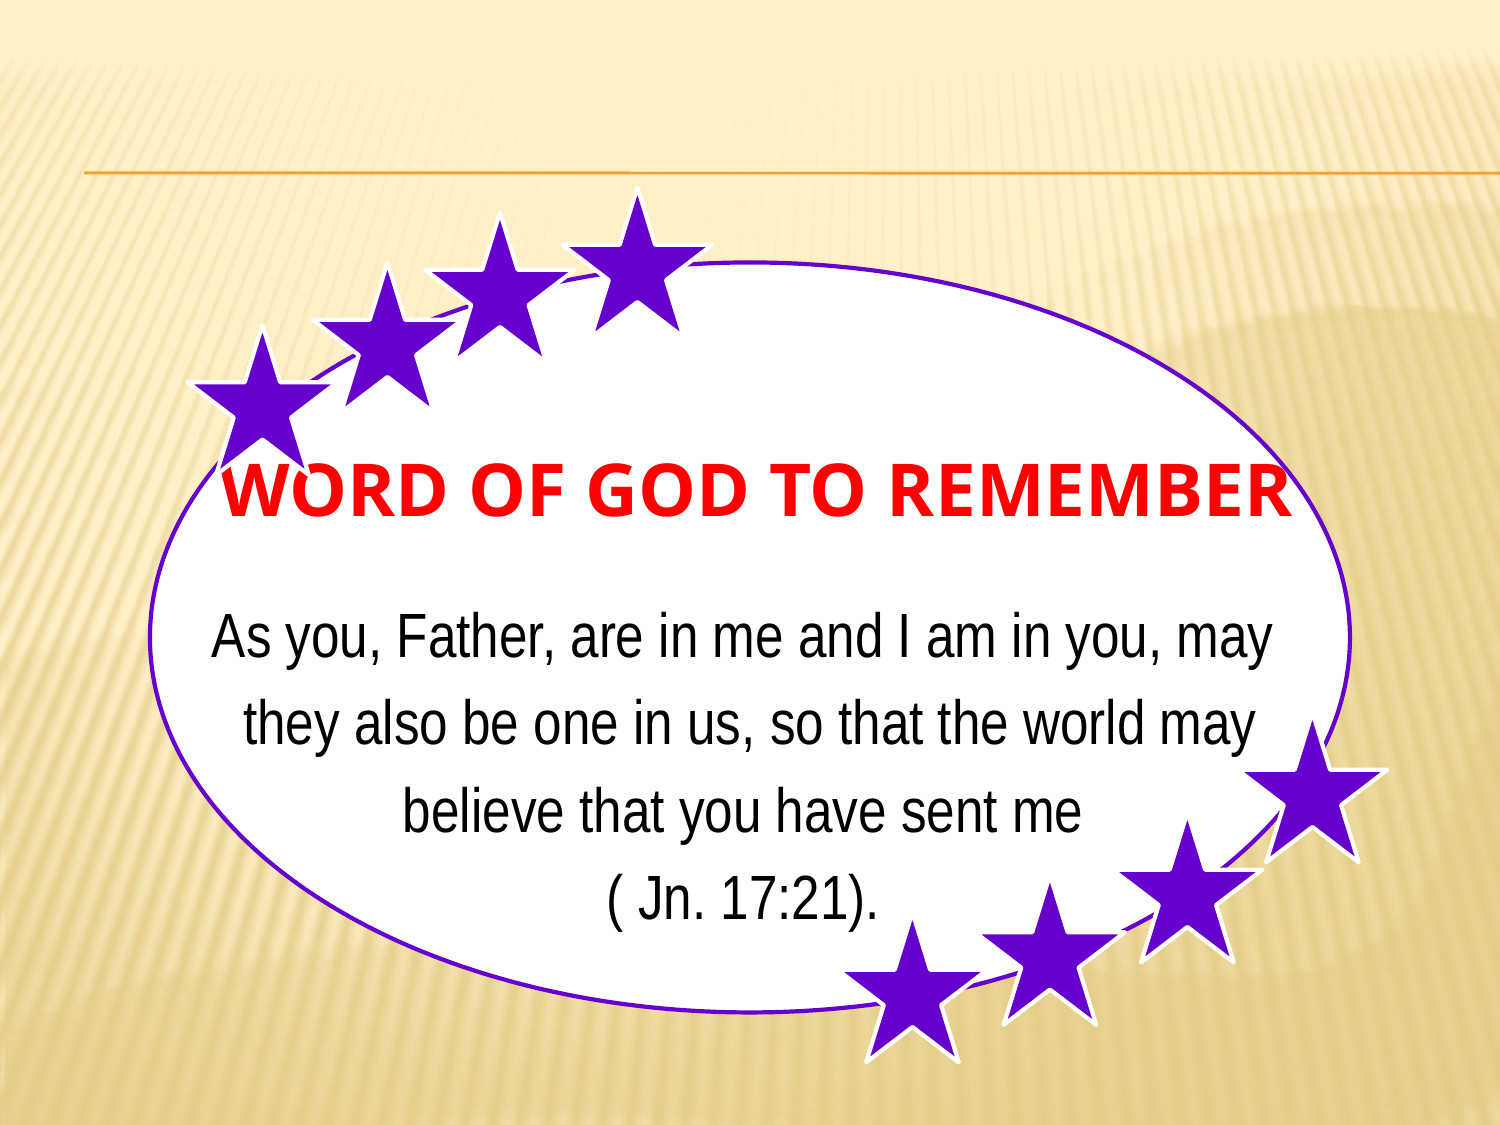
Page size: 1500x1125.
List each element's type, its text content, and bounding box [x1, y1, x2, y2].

title Word of God to Remember [187, 462, 1325, 587]
text_box [310, 260, 464, 415]
text_box [835, 910, 990, 1065]
text_box [1110, 810, 1265, 965]
text_box [294, 260, 1283, 462]
text_box [185, 322, 340, 477]
text_box [916, 913, 1035, 990]
list As you, Father, are in me and I am in you, may they also be one in us, so that the world may believe that you have sent me ( Jn. 17:21). [112, 587, 1375, 913]
text_box [1065, 913, 1153, 932]
text_box [238, 443, 287, 462]
text_box [338, 913, 909, 1015]
text_box [1235, 710, 1390, 865]
text_box [422, 210, 577, 365]
text_box [560, 185, 715, 340]
text_box [1325, 525, 1347, 587]
text_box [153, 503, 187, 587]
text_box [972, 872, 1127, 1027]
